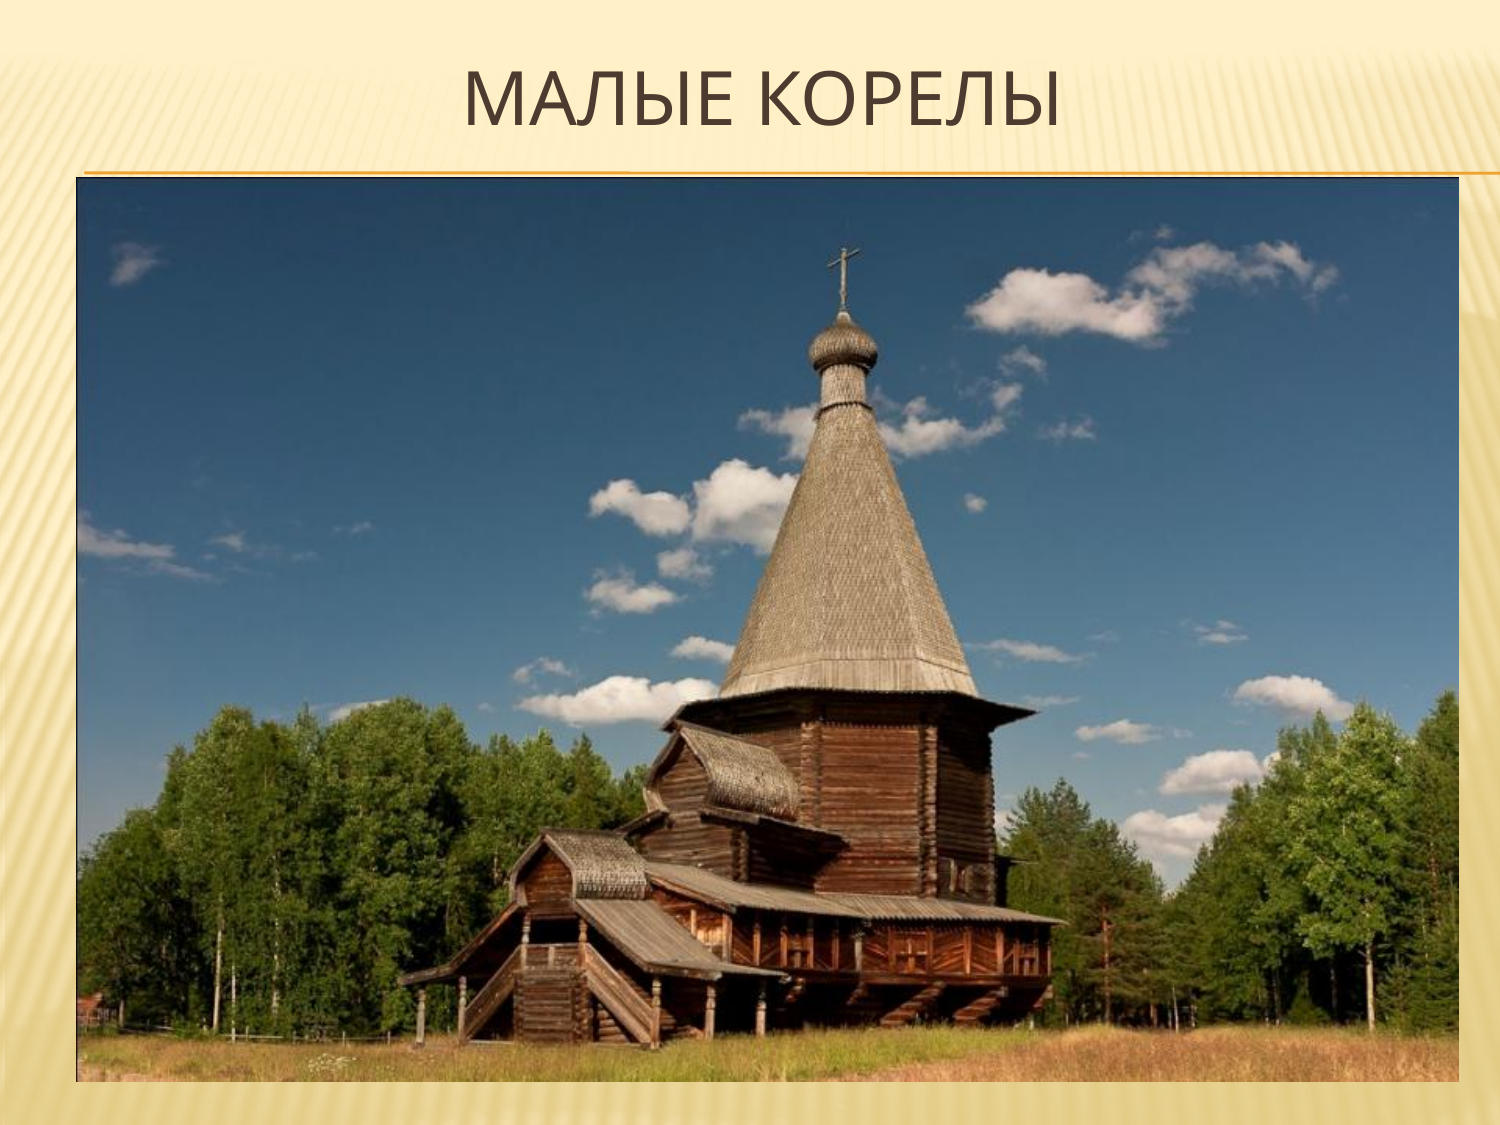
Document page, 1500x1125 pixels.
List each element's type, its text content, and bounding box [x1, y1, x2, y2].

title Малые корелы [50, 30, 1475, 161]
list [76, 177, 1460, 1082]
